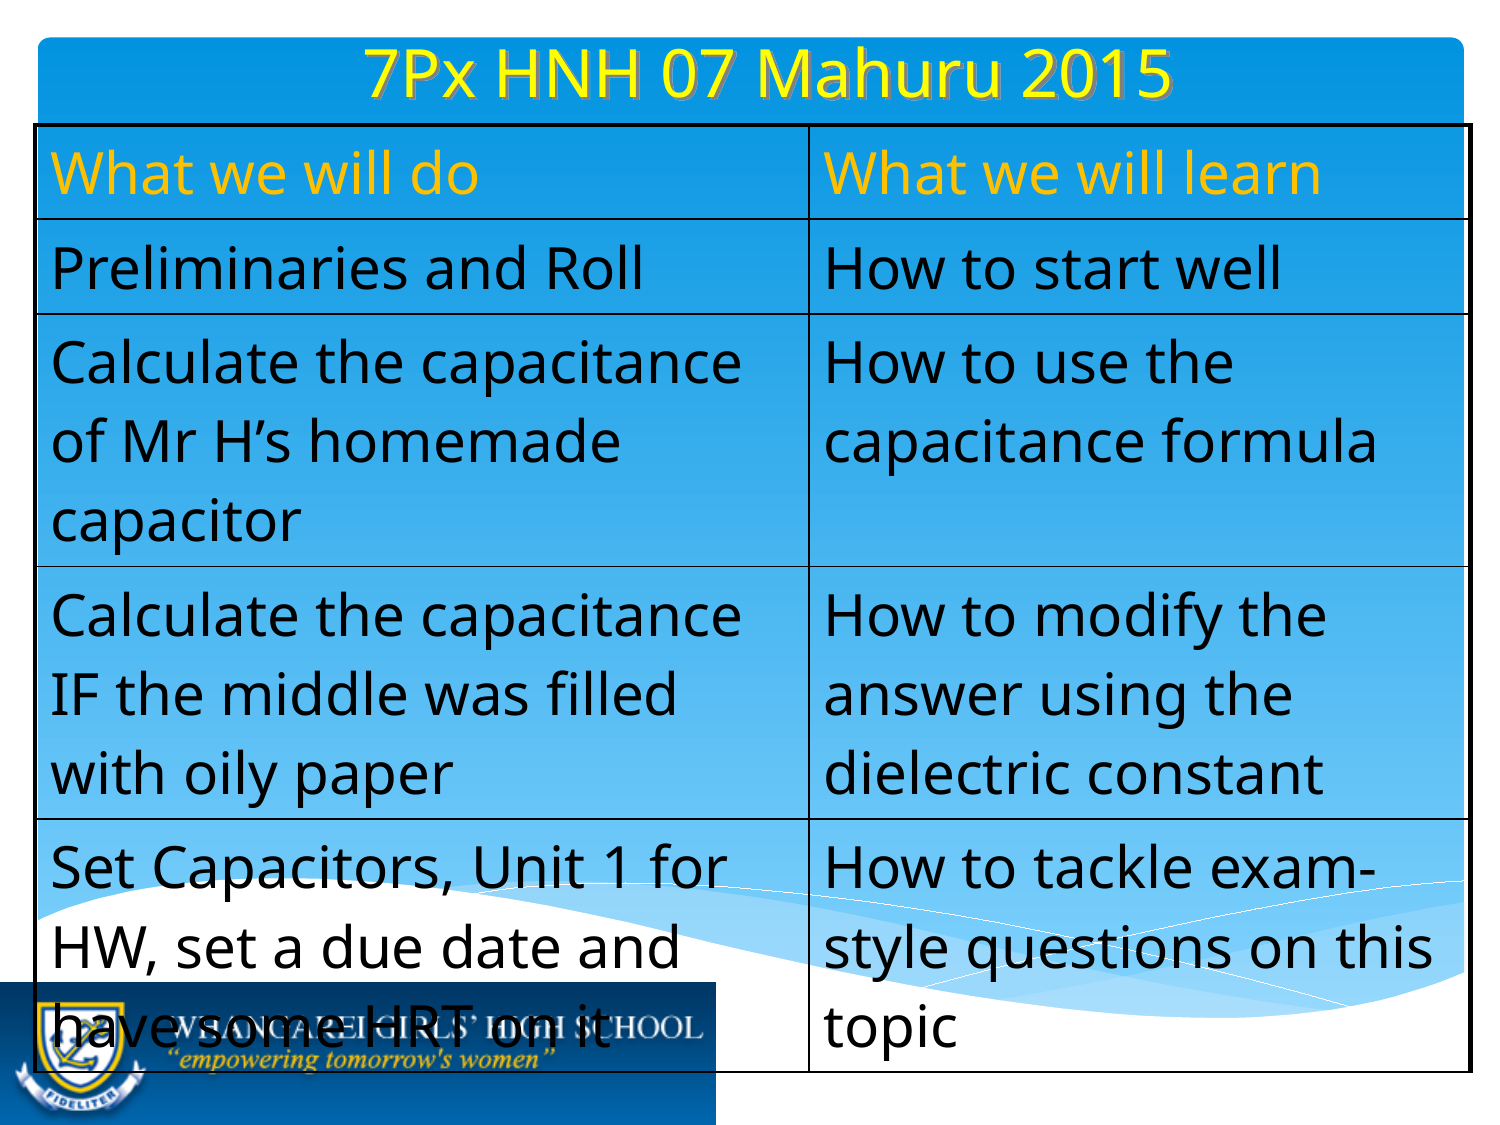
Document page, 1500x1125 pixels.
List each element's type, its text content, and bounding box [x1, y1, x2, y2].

table_cell How to start well [810, 220, 1468, 313]
table_cell Calculate the capacitance of Mr H’s homemade capacitor [37, 315, 808, 566]
table_cell Calculate the capacitance IF the middle was filled with oily paper [37, 567, 808, 818]
table_cell How to modify the answer using the dielectric constant [810, 567, 1468, 818]
table_cell How to use the capacitance formula [810, 315, 1468, 566]
table_header What we will learn [810, 127, 1468, 218]
table_header What we will do [37, 127, 808, 218]
table_cell Set Capacitors, Unit 1 for HW, set a due date and have some HRT on it [37, 820, 808, 1071]
table_cell How to tackle exam-style questions on this topic [810, 820, 1468, 1071]
table_cell Preliminaries and Roll [37, 220, 808, 313]
text_box 7Px HNH 07 Mahuru 2015 [162, 20, 1375, 121]
picture [0, 982, 716, 1125]
